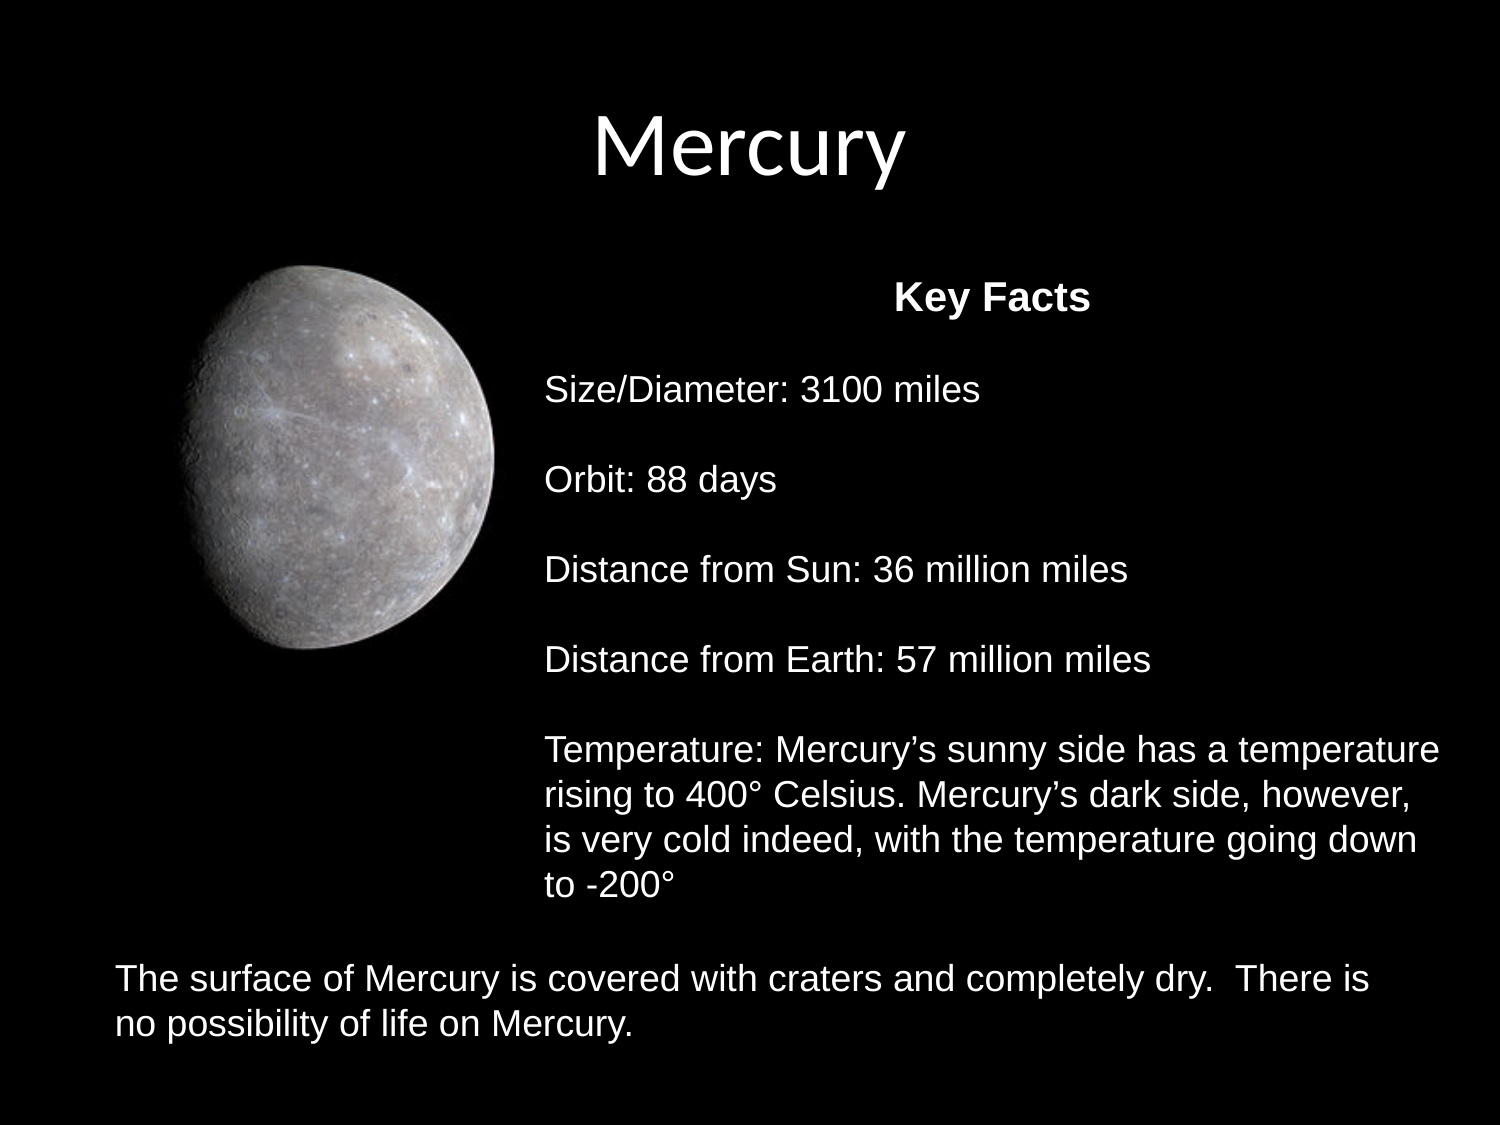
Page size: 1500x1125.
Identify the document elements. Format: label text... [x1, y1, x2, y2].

text_box The surface of Mercury is covered with craters and completely dry. There is no possibility of life on Mercury. [100, 947, 1425, 1097]
text_box Key Facts Size/Diameter: 3100 miles Orbit: 88 days Distance from Sun: 36 million miles Distance from Earth: 57 million miles Temperature: Mercury’s sunny side has a temperature rising to 400° Celsius. Mercury’s dark side, however, is very cold indeed, with the temperature going down to -200° [529, 262, 1456, 912]
picture [74, 232, 530, 684]
title Mercury [75, 45, 1425, 233]
